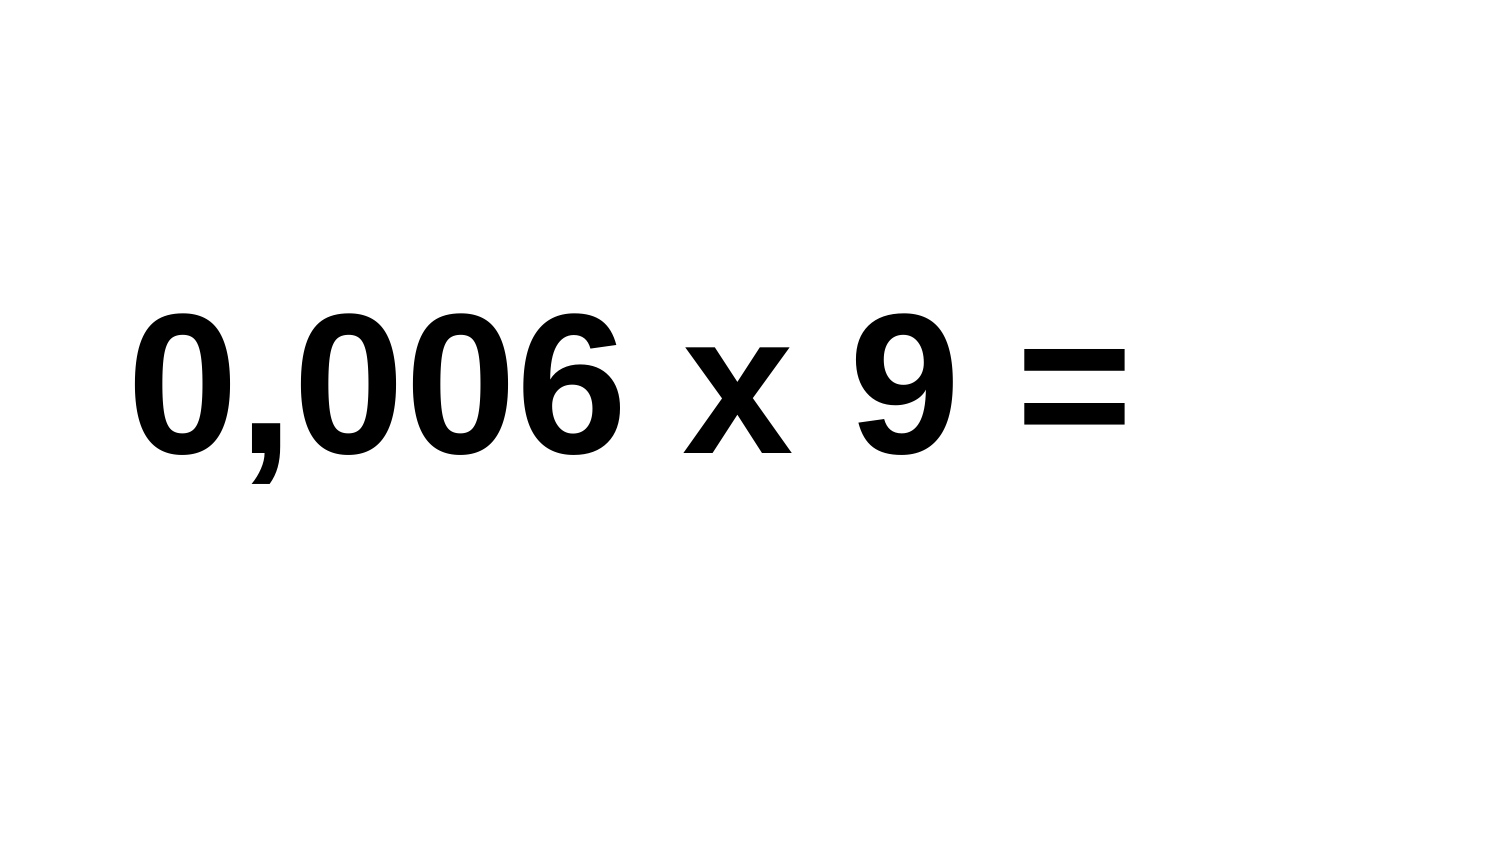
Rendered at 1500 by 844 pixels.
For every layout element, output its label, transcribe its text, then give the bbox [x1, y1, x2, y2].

text_box 0,006 x 9 = [112, 318, 1388, 509]
